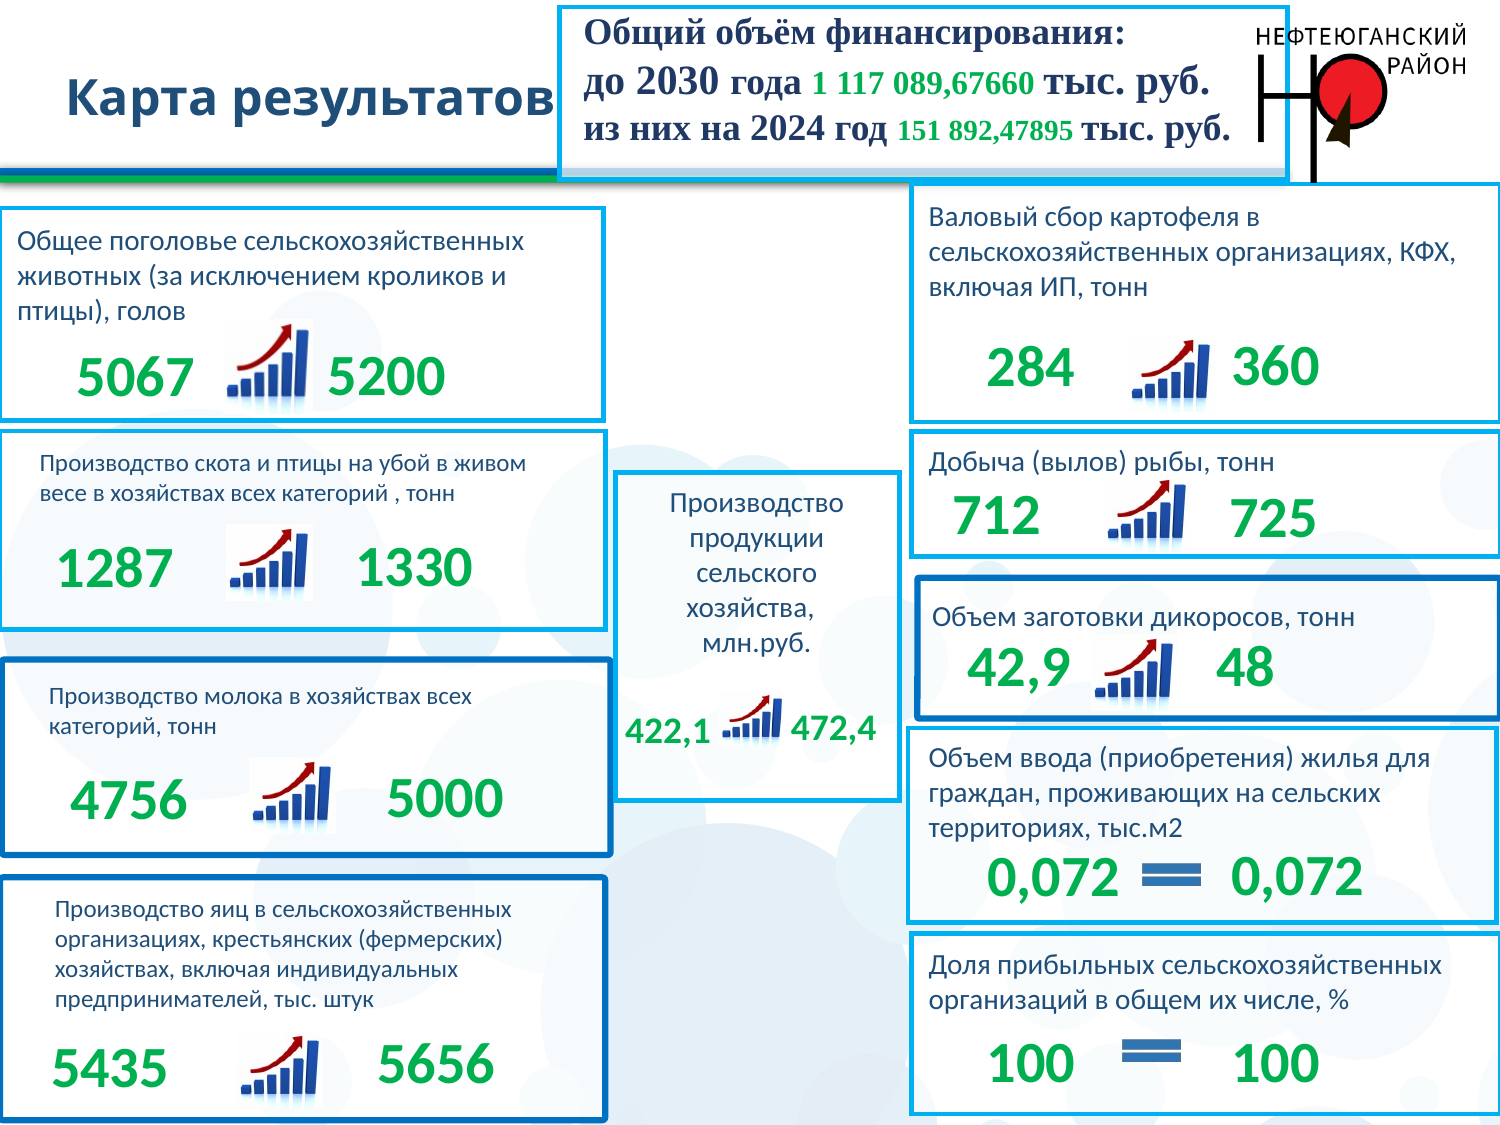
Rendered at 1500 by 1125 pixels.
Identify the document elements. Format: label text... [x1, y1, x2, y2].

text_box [0, 430, 606, 630]
text_box 4756 [55, 753, 204, 839]
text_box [0, 168, 1257, 183]
picture [1122, 1039, 1181, 1062]
picture [223, 319, 313, 414]
text_box 48 [1201, 620, 1437, 706]
text_box Карта результатов [50, 32, 557, 134]
text_box Общий объём финансирования: до 2030 года 1 117 089,67660 тыс. руб. из них на 2024 год 151 892,47895 тыс. руб. [568, 0, 1268, 6]
text_box Объем заготовки дикоросов, тонн [917, 589, 1477, 640]
picture [226, 524, 313, 601]
picture [249, 757, 336, 834]
picture [1091, 634, 1178, 711]
text_box Производство яиц в сельскохозяйственных организациях, крестьянских (фермерских) хозяйствах, включая индивидуальных предпринимателей, тыс. штук [40, 885, 608, 1020]
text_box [907, 727, 1497, 923]
picture [237, 1031, 323, 1108]
text_box [614, 471, 901, 801]
picture [1104, 475, 1191, 552]
text_box [916, 576, 1500, 720]
picture [1128, 335, 1215, 412]
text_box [911, 933, 1500, 1114]
text_box 5000 [371, 751, 519, 837]
text_box Производство продукции сельского хозяйства, млн.руб. [621, 476, 893, 666]
text_box 42,9 [952, 620, 1086, 706]
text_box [0, 207, 604, 421]
text_box 5656 [362, 1017, 511, 1103]
text_box 5435 [36, 1021, 184, 1107]
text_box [911, 183, 1500, 423]
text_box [911, 431, 1500, 558]
picture [1257, 23, 1465, 182]
picture [719, 692, 785, 747]
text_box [559, 6, 1288, 180]
text_box [0, 658, 612, 856]
text_box Производство молока в хозяйствах всех категорий, тонн [34, 672, 602, 747]
text_box 472,4 [776, 695, 897, 755]
text_box 422,1 [610, 698, 726, 758]
text_box [0, 876, 607, 1122]
picture [1142, 863, 1201, 886]
